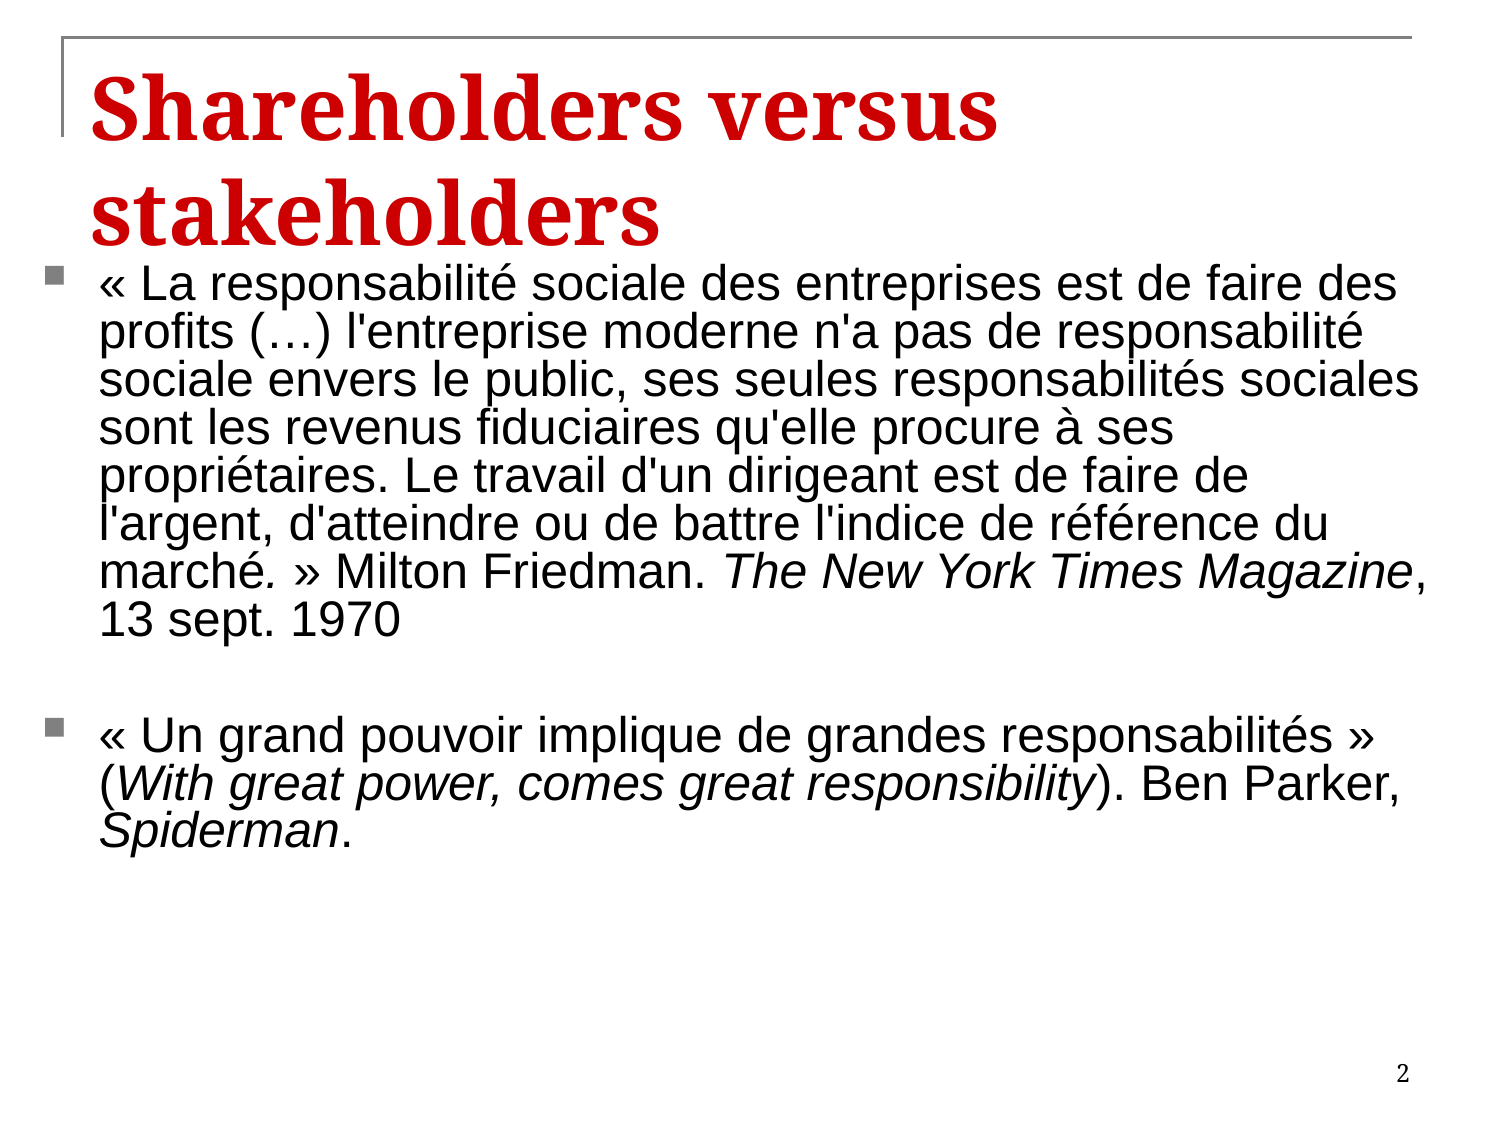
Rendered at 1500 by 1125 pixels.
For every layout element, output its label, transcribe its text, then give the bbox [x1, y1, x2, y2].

slide_number 2 [1074, 1036, 1425, 1100]
title Shareholders versus stakeholders [75, 45, 1500, 173]
list « La responsabilité sociale des entreprises est de faire des profits (…) l'entreprise moderne n'a pas de responsabilité sociale envers le public, ses seules responsabilités sociales sont les revenus fiduciaires qu'elle procure à ses propriétaires. Le travail d'un dirigeant est de faire de l'argent, d'atteindre ou de battre l'indice de référence du marché. » Milton Friedman. The New York Times Magazine, 13 sept. 1970 « Un grand pouvoir implique de grandes responsabilités » (With great power, comes great responsibility). Ben Parker, Spiderman. [27, 254, 1453, 1036]
